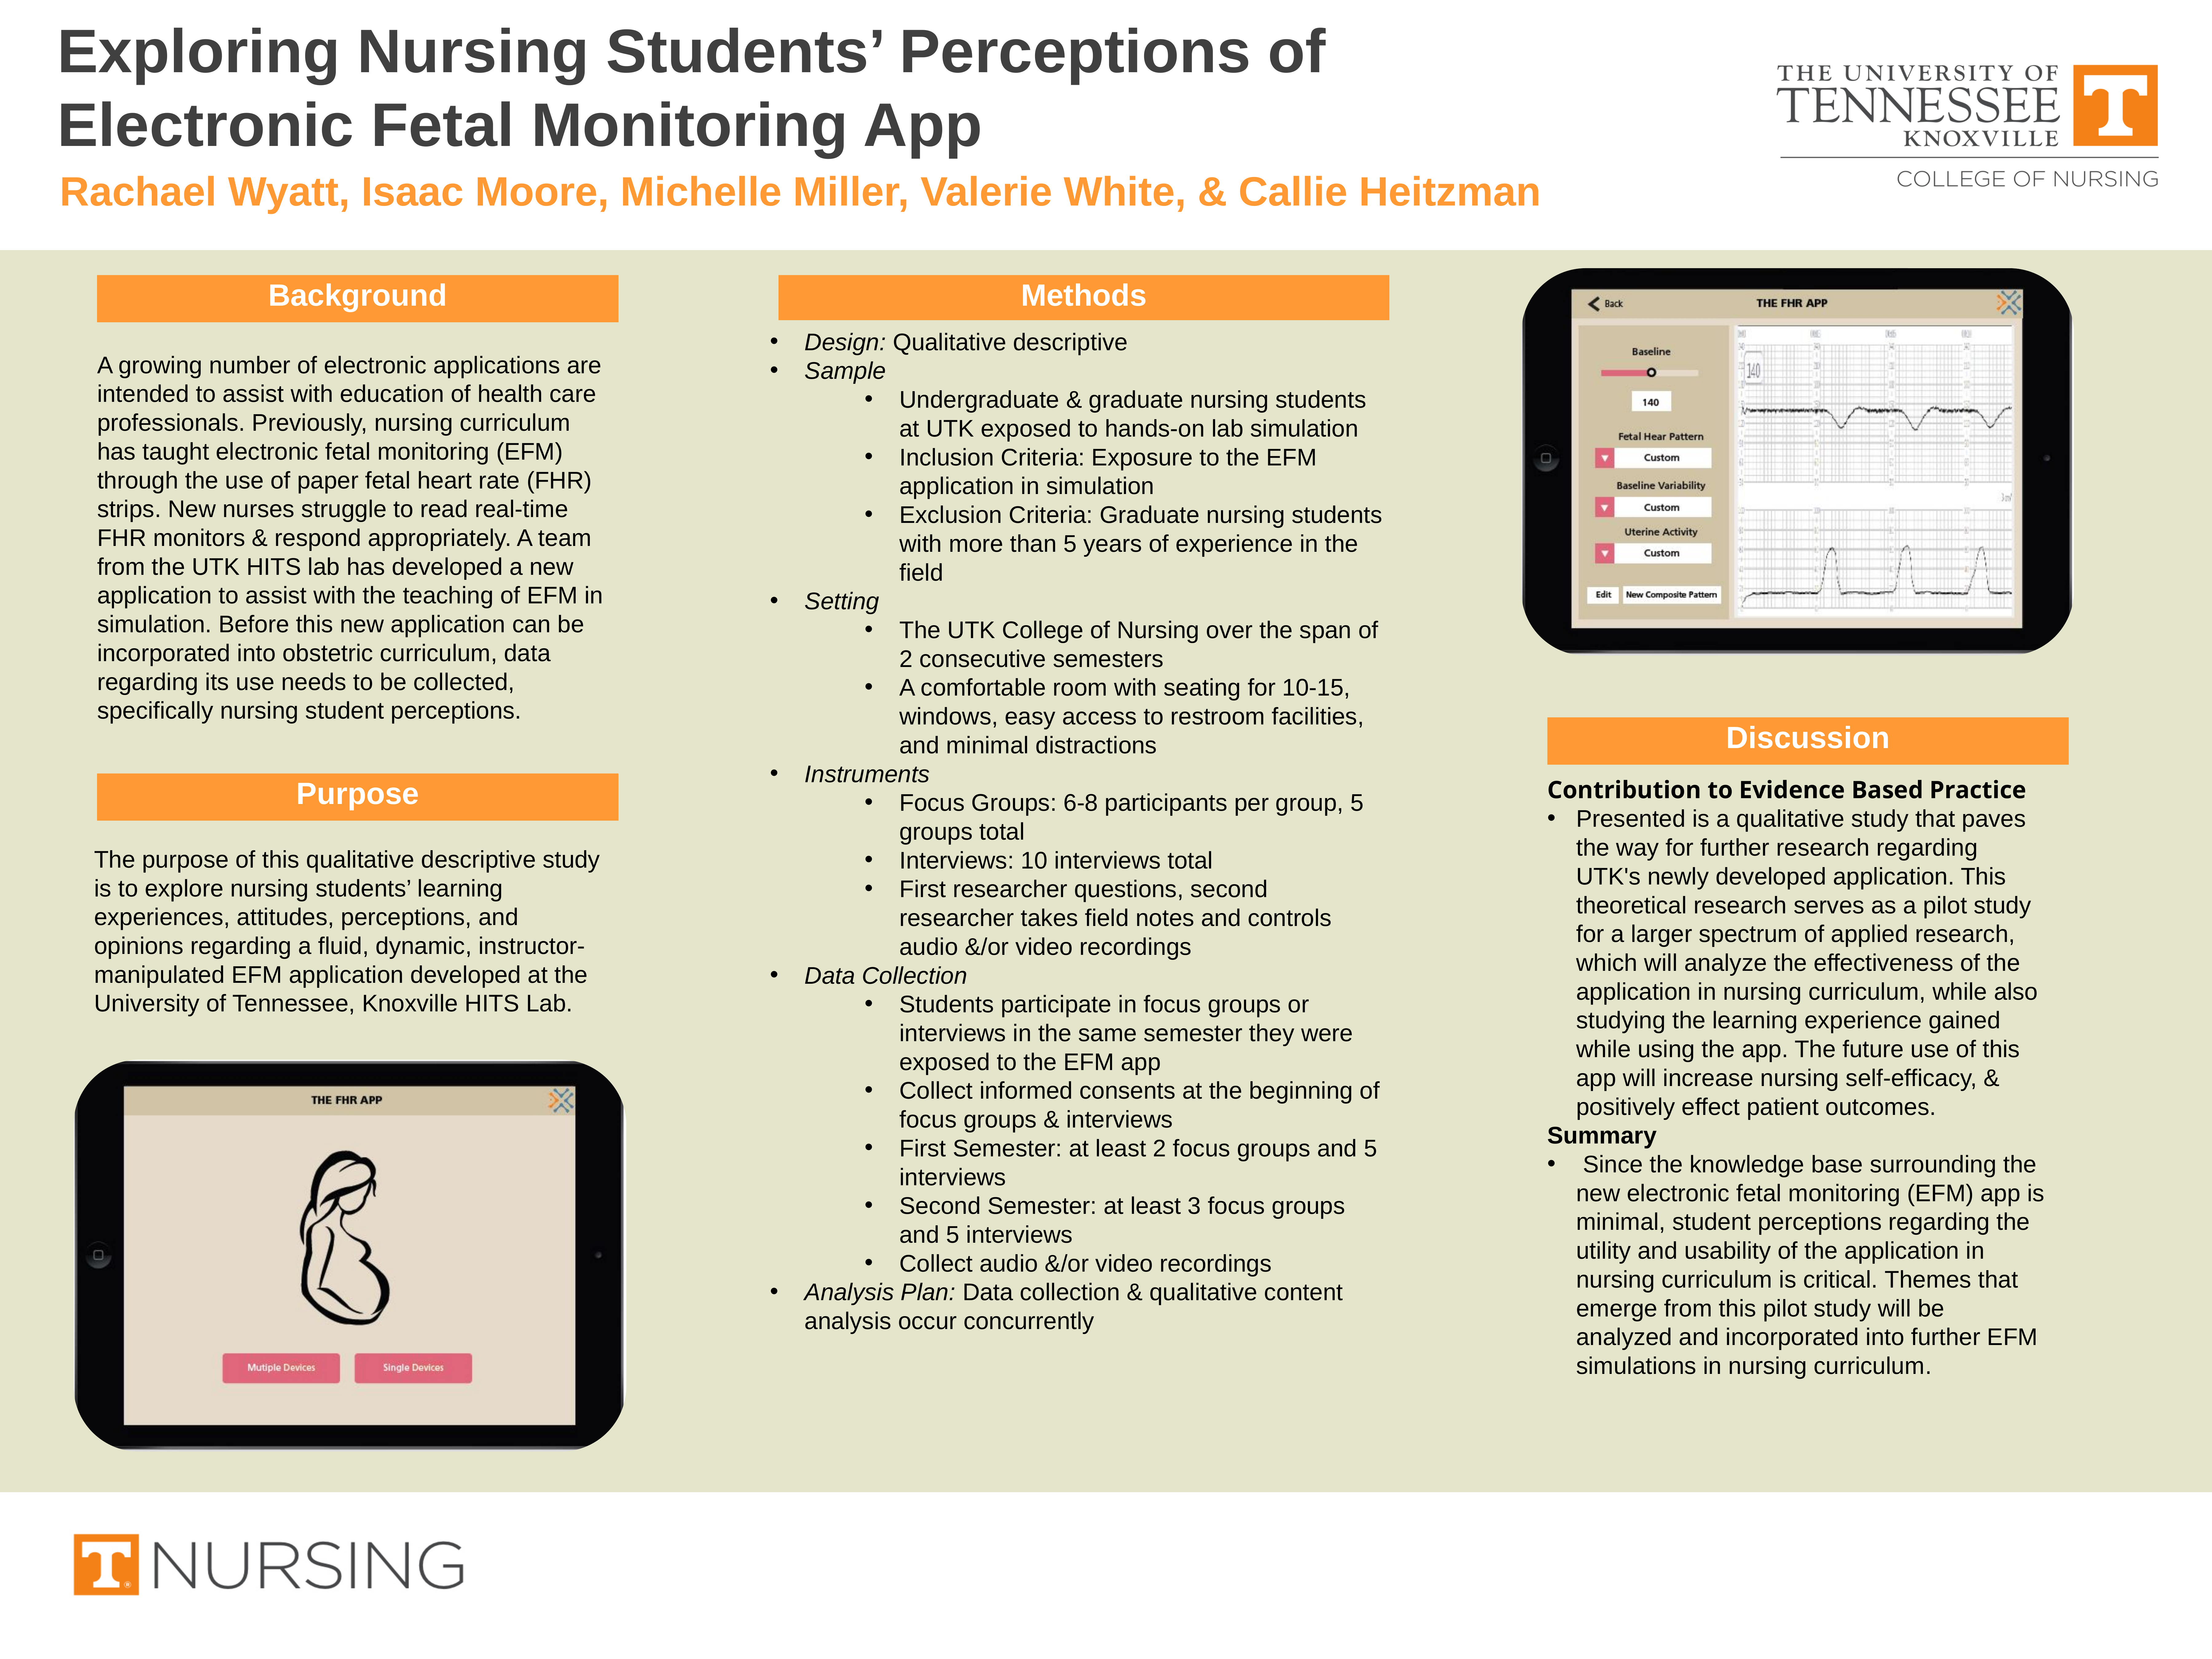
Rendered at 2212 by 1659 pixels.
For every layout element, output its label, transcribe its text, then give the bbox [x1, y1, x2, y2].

picture [0, 0, 2212, 250]
text_box Discussion [1547, 717, 2069, 765]
picture [1521, 268, 2074, 656]
picture [0, 1492, 2212, 1659]
text_box Methods [779, 275, 1390, 320]
text_box Background [97, 275, 619, 322]
picture [73, 1060, 626, 1452]
text_box A growing number of electronic applications are intended to assist with education of health care professionals. Previously, nursing curriculum has taught electronic fetal monitoring (EFM) through the use of paper fetal heart rate (FHR) strips. New nurses struggle to read real-time FHR monitors & respond appropriately. A team from the UTK HITS lab has developed a new application to assist with the teaching of EFM in simulation. Before this new application can be incorporated into obstetric curriculum, data regarding its use needs to be collected, specifically nursing student perceptions. [97, 326, 608, 753]
text_box Design: Qualitative descriptive Sample Undergraduate & graduate nursing students at UTK exposed to hands-on lab simulation Inclusion Criteria: Exposure to the EFM application in simulation Exclusion Criteria: Graduate nursing students with more than 5 years of experience in the field Setting The UTK College of Nursing over the span of 2 consecutive semesters A comfortable room with seating for 10-15, windows, easy access to restroom facilities, and minimal distractions Instruments Focus Groups: 6-8 participants per group, 5 groups total Interviews: 10 interviews total First researcher questions, second researcher takes field notes and controls audio &/or video recordings Data Collection Students participate in focus groups or interviews in the same semester they were exposed to the EFM app Collect informed consents at the beginning of focus groups & interviews First Semester: at least 2 focus groups and 5 interviews Second Semester: at least 3 focus groups and 5 interviews Collect audio &/or video recordings Analysis Plan: Data collection & qualitative content analysis occur concurrently [770, 326, 1390, 1334]
text_box Contribution to Evidence Based Practice Presented is a qualitative study that paves the way for further research regarding UTK's newly developed application. This theoretical research serves as a pilot study for a larger spectrum of applied research, which will analyze the effectiveness of the application in nursing curriculum, while also studying the learning experience gained while using the app. The future use of this app will increase nursing self-efficacy, & positively effect patient outcomes. Summary Since the knowledge base surrounding the new electronic fetal monitoring (EFM) app is minimal, student perceptions regarding the utility and usability of the application in nursing curriculum is critical.​ Themes that emerge from this pilot study will be analyzed and incorporated into further EFM simulations in nursing curriculum. [1547, 774, 2048, 1379]
text_box The purpose of this qualitative descriptive study is to explore nursing students’ learning experiences, attitudes, perceptions, and opinions regarding a fluid, dynamic, instructor-manipulated EFM application developed at the University of Tennessee, Knoxville HITS Lab. [94, 821, 611, 1059]
text_box Purpose [97, 773, 619, 821]
